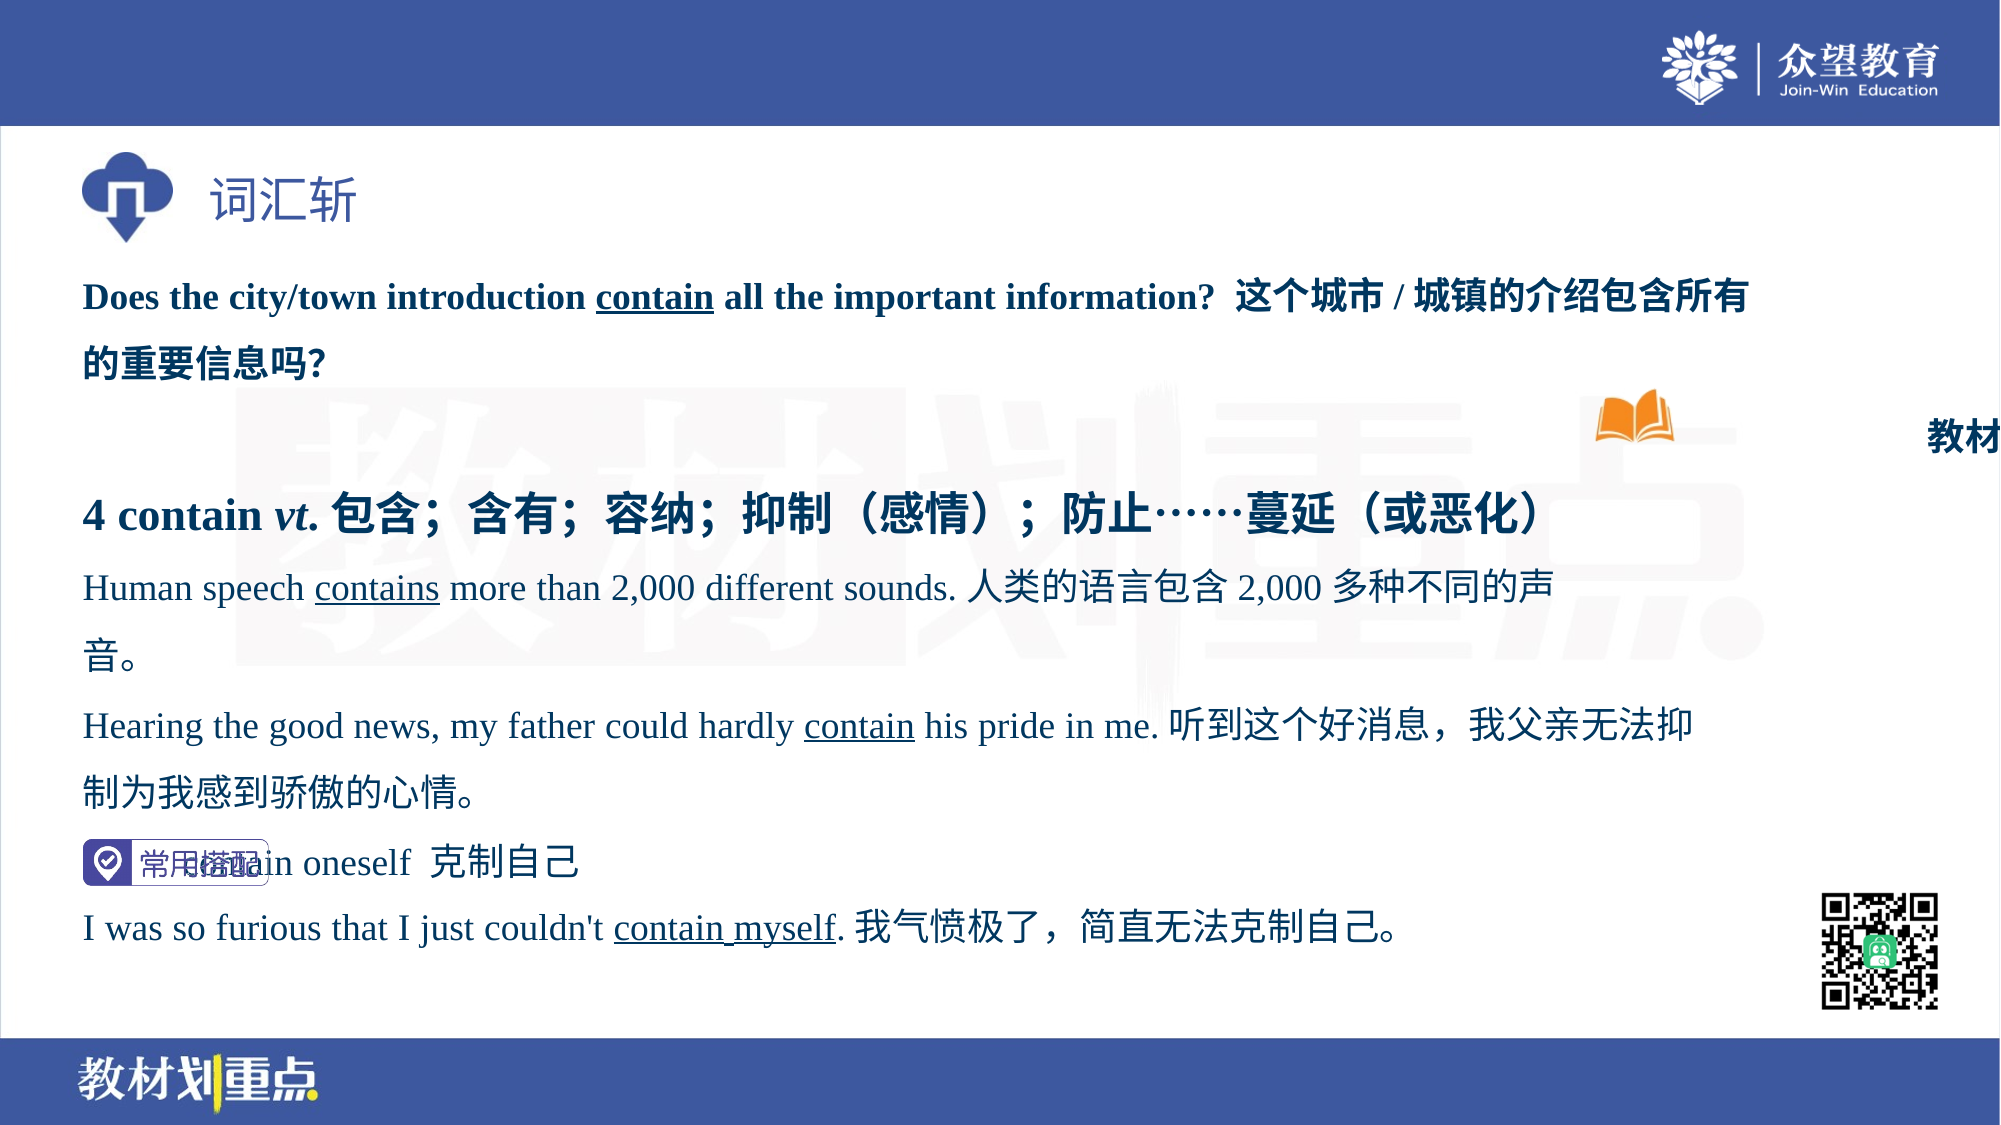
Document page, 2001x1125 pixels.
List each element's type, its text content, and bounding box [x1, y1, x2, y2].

picture [0, 0, 2000, 1125]
text_box 4 contain vt.包含；含有；容纳；抑制（感情）；防止……蔓延（或恶化） [82, 457, 1817, 566]
text_box Does the city/town introduction contain all the important information? 这个城市/城镇的介绍包含所有 的重要信息吗？ 教材P33 [82, 248, 1817, 451]
